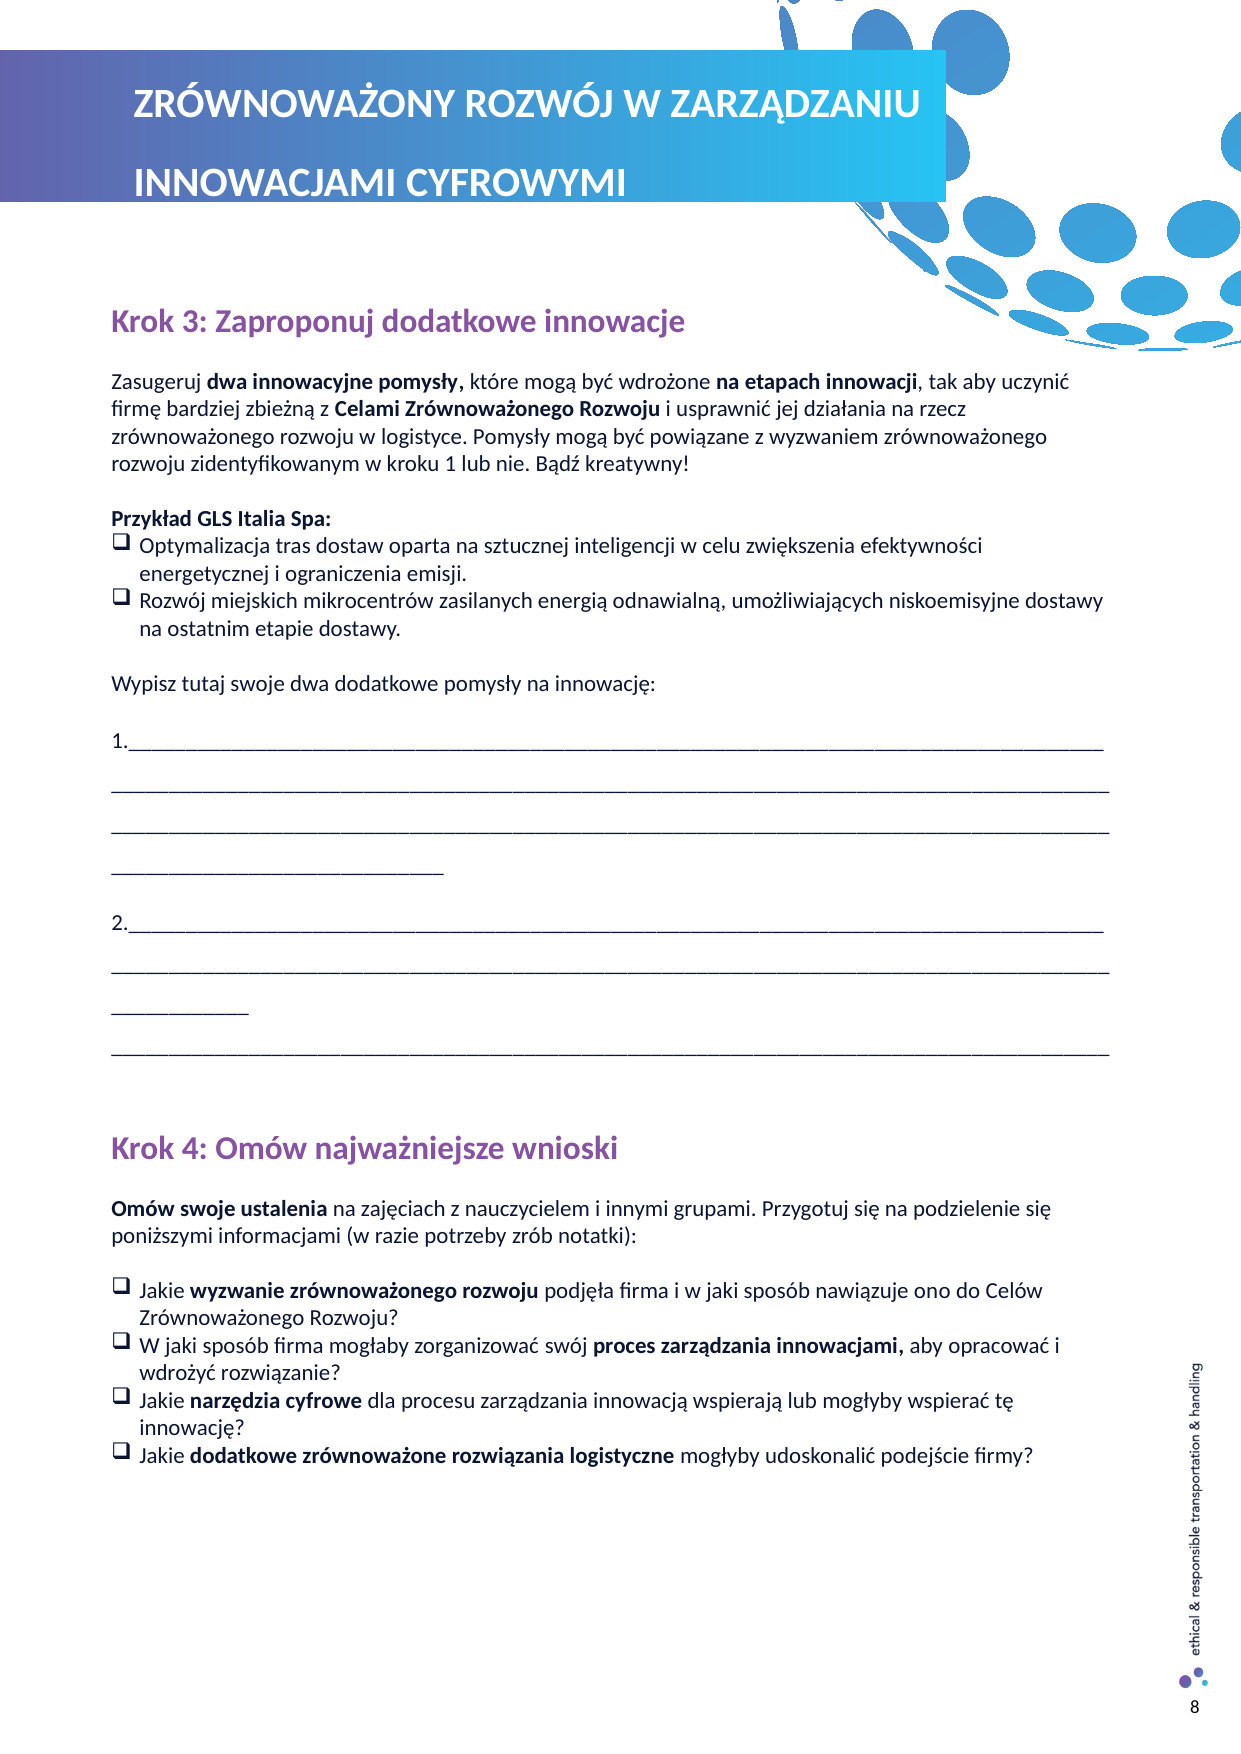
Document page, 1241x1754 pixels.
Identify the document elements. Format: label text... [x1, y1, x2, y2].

text_box [852, 9, 913, 50]
text_box [788, 0, 800, 4]
text_box [779, 6, 799, 50]
text_box [946, 256, 1008, 291]
text_box [946, 114, 970, 181]
slide_number 8 [1153, 1676, 1215, 1736]
text_box Krok 3: Zaproponuj dodatkowe innowacje Zasugeruj dwa innowacyjne pomysły, które mogą być wdrożone na etapach innowacji, tak aby uczynić firmę bardziej zbieżną z Celami Zrównoważonego Rozwoju i usprawnić jej działania na rzecz zrównoważonego rozwoju w logistyce. Pomysły mogą być powiązane z wyzwaniem zrównoważonego rozwoju zidentyfikowanym w kroku 1 lub nie. Bądź kreatywny! Przykład GLS Italia Spa: Optymalizacja tras dostaw oparta na sztucznej inteligencji w celu zwiększenia efektywności energetycznej i ograniczenia emisji. Rozwój miejskich mikrocentrów zasilanych energią odnawialną, umożliwiających niskoemisyjne dostawy na ostatnim etapie dostawy. Wypisz tutaj swoje dwa dodatkowe pomysły na innowację: 1.________________________________________________________________________________________________________________________________________________________________________________________________________________________________________________________________________________________________ 2.________________________________________________________________________________________________________________________________________________________________________________________ _______________________________________________________________________________________ Krok 4: Omów najważniejsze wnioski Omów swoje ustalenia na zajęciach z nauczycielem i innymi grupami. Przygotuj się na podzielenie się poniższymi informacjami (w razie potrzeby zrób notatki): Jakie wyzwanie zrównoważonego rozwoju podjęła firma i w jaki sposób nawiązuje ono do Celów Zrównoważonego Rozwoju? W jaki sposób firma mogłaby zorganizować swój proces zarządzania innowacjami, aby opracować i wdrożyć rozwiązanie? Jakie narzędzia cyfrowe dla procesu zarządzania innowacją wspierają lub mogłyby wspierać tę innowację? Jakie dodatkowe zrównoważone rozwiązania logistyczne mogłyby udoskonalić podejście firmy? [96, 291, 1130, 644]
text_box [1220, 270, 1241, 306]
text_box [1026, 270, 1091, 291]
text_box [932, 10, 1010, 95]
text_box [945, 285, 962, 291]
text_box [963, 196, 1036, 257]
list ZRÓWNOWAŻONY ROZWÓJ W ZARZĄDZANIU INNOWACJAMI CYFROWYMI [0, 50, 946, 202]
text_box [1221, 112, 1241, 172]
text_box [855, 202, 939, 276]
text_box [1167, 200, 1240, 258]
text_box [1130, 325, 1149, 345]
text_box [1059, 203, 1137, 263]
text_box [1122, 276, 1188, 316]
text_box [888, 202, 949, 243]
picture [1179, 1357, 1217, 1680]
text_box [1213, 340, 1241, 348]
text_box [1174, 321, 1233, 343]
